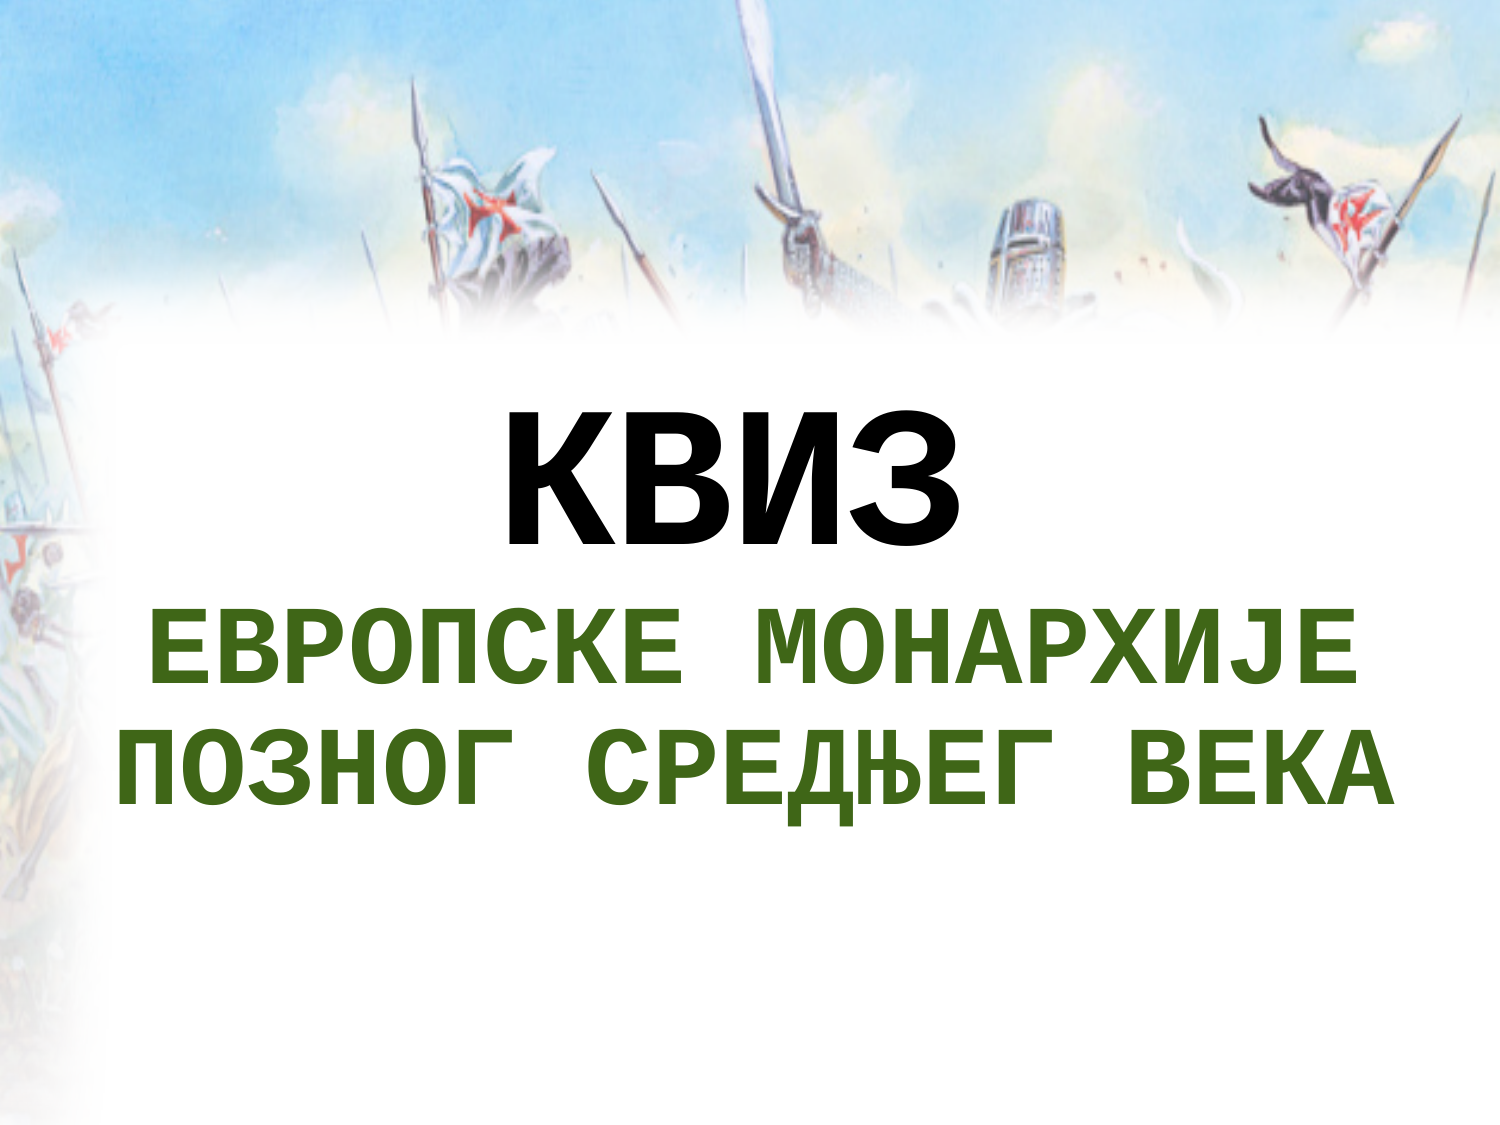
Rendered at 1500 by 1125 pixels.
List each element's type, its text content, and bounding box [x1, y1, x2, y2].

subtitle ЕВРОПСКЕ МОНАРХИЈЕ ПОЗНОГ СРЕДЊЕГ ВЕКА [3, 586, 1500, 704]
title КВИЗ [100, 373, 1365, 585]
picture [0, 213, 1500, 1125]
text_box ПИТАЊА [0, 0, 1500, 213]
